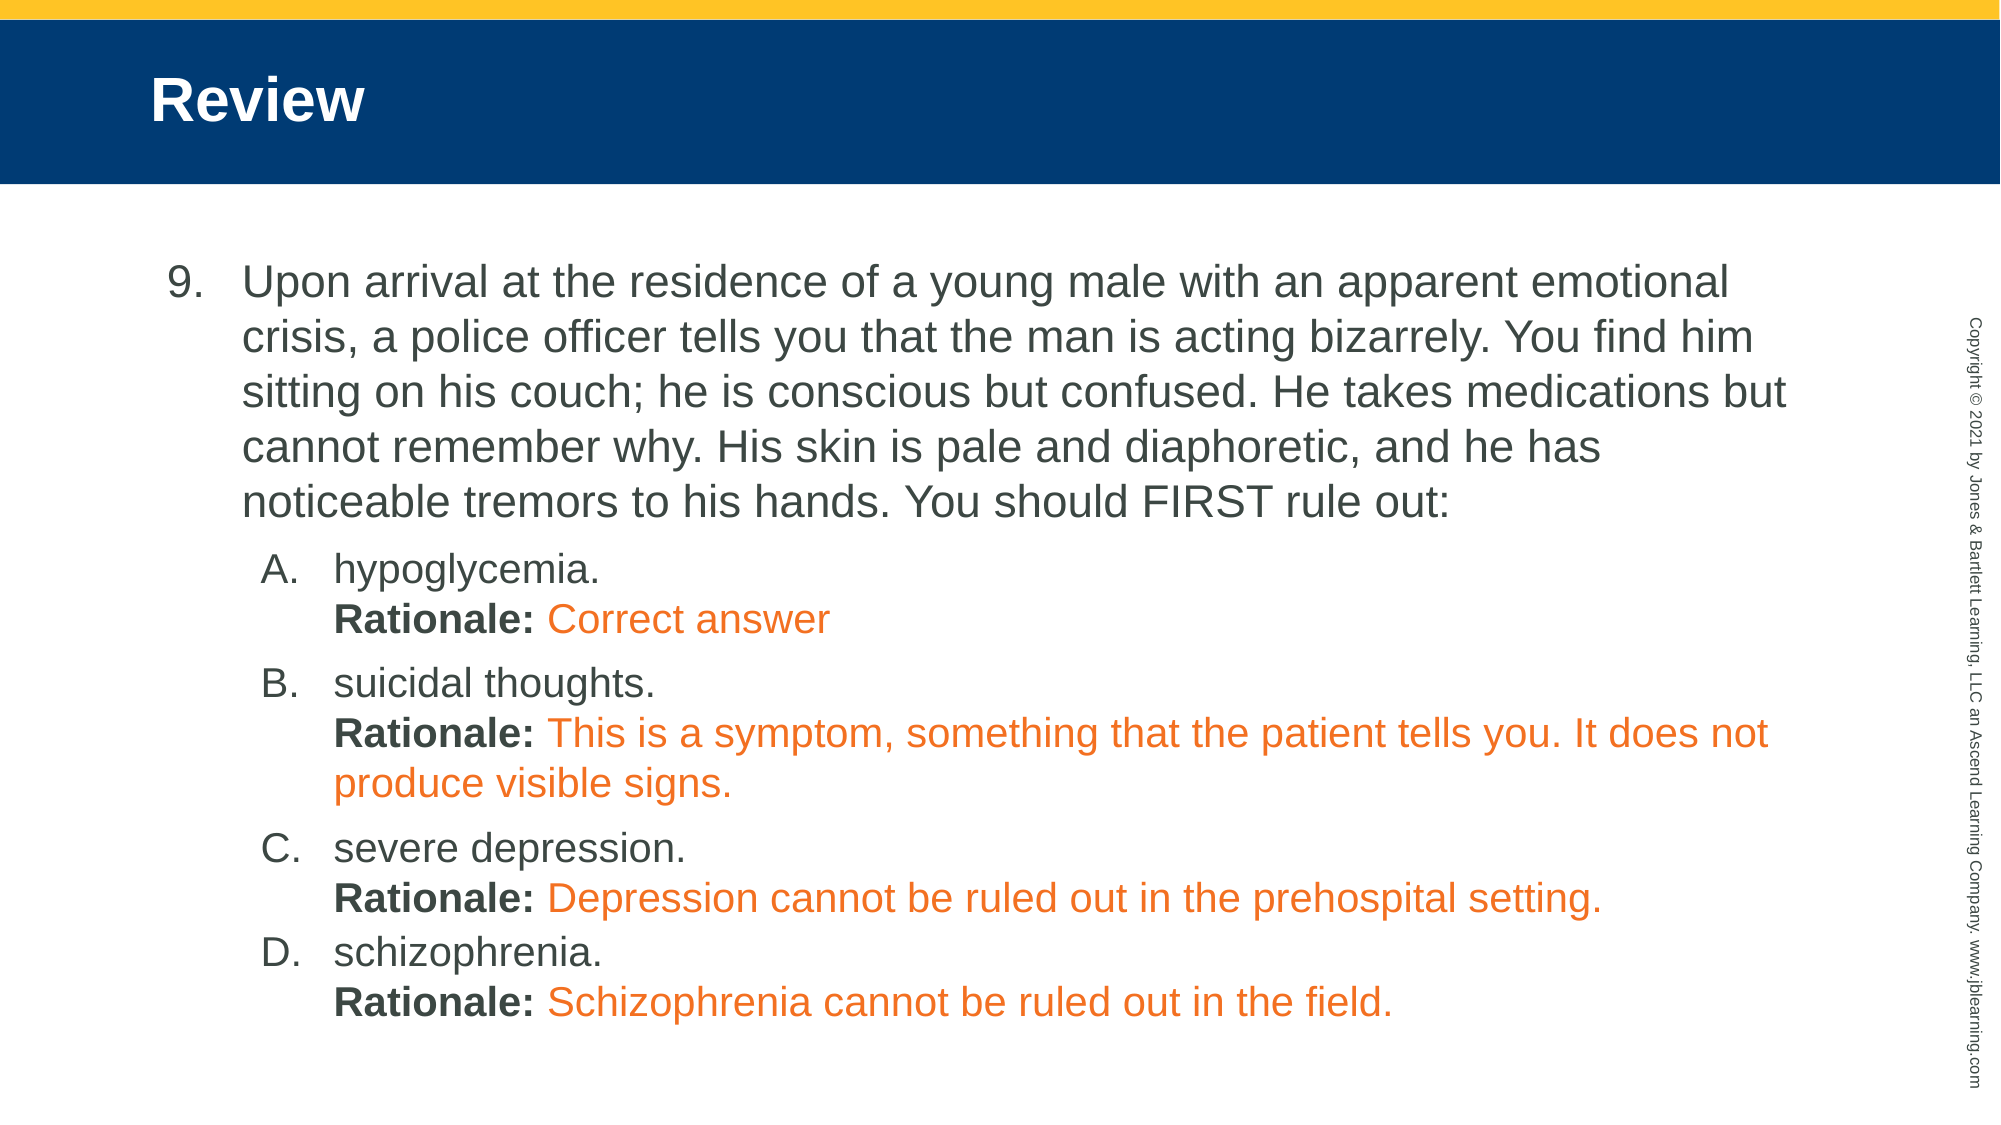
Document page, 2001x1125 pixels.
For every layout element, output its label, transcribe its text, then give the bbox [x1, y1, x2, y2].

title Review [0, 19, 2000, 185]
list Upon arrival at the residence of a young male with an apparent emotional crisis, a police officer tells you that the man is acting bizarrely. You find him sitting on his couch; he is conscious but confused. He takes medications but cannot remember why. His skin is pale and diaphoretic, and he has noticeable tremors to his hands. You should FIRST rule out: hypoglycemia. Rationale: Correct answer suicidal thoughts. Rationale: This is a symptom, something that the patient tells you. It does not produce visible signs. severe depression. Rationale: Depression cannot be ruled out in the prehospital setting. schizophrenia. Rationale: Schizophrenia cannot be ruled out in the field. [151, 244, 1840, 1083]
